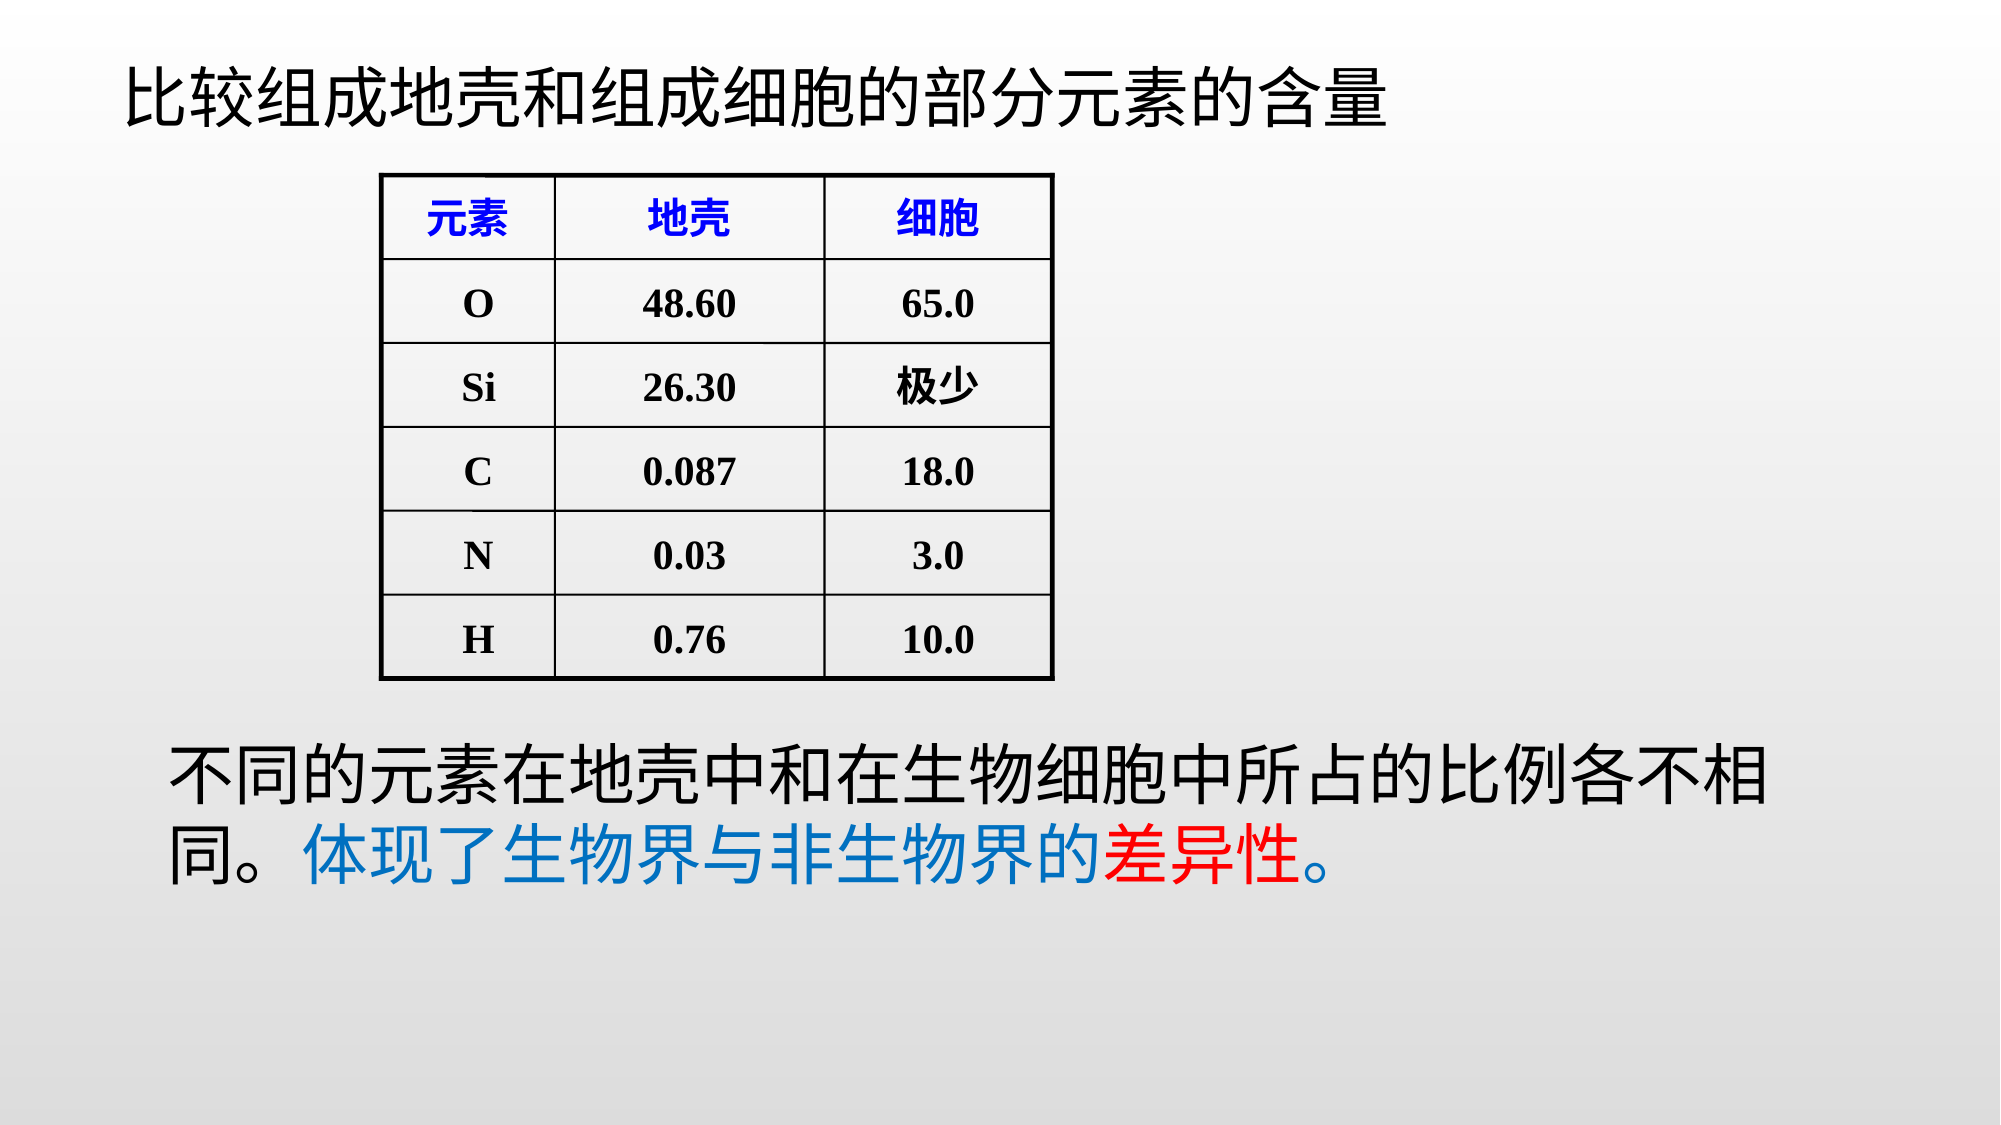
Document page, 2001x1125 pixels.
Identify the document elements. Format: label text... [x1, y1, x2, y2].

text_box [381, 175, 1053, 679]
text_box 不同的元素在地壳中和在生物细胞中所占的比例各不相同。体现了生物界与非生物界的差异性。 [153, 725, 1847, 901]
text_box 比较组成地壳和组成细胞的部分元素的含量 [107, 48, 1405, 143]
